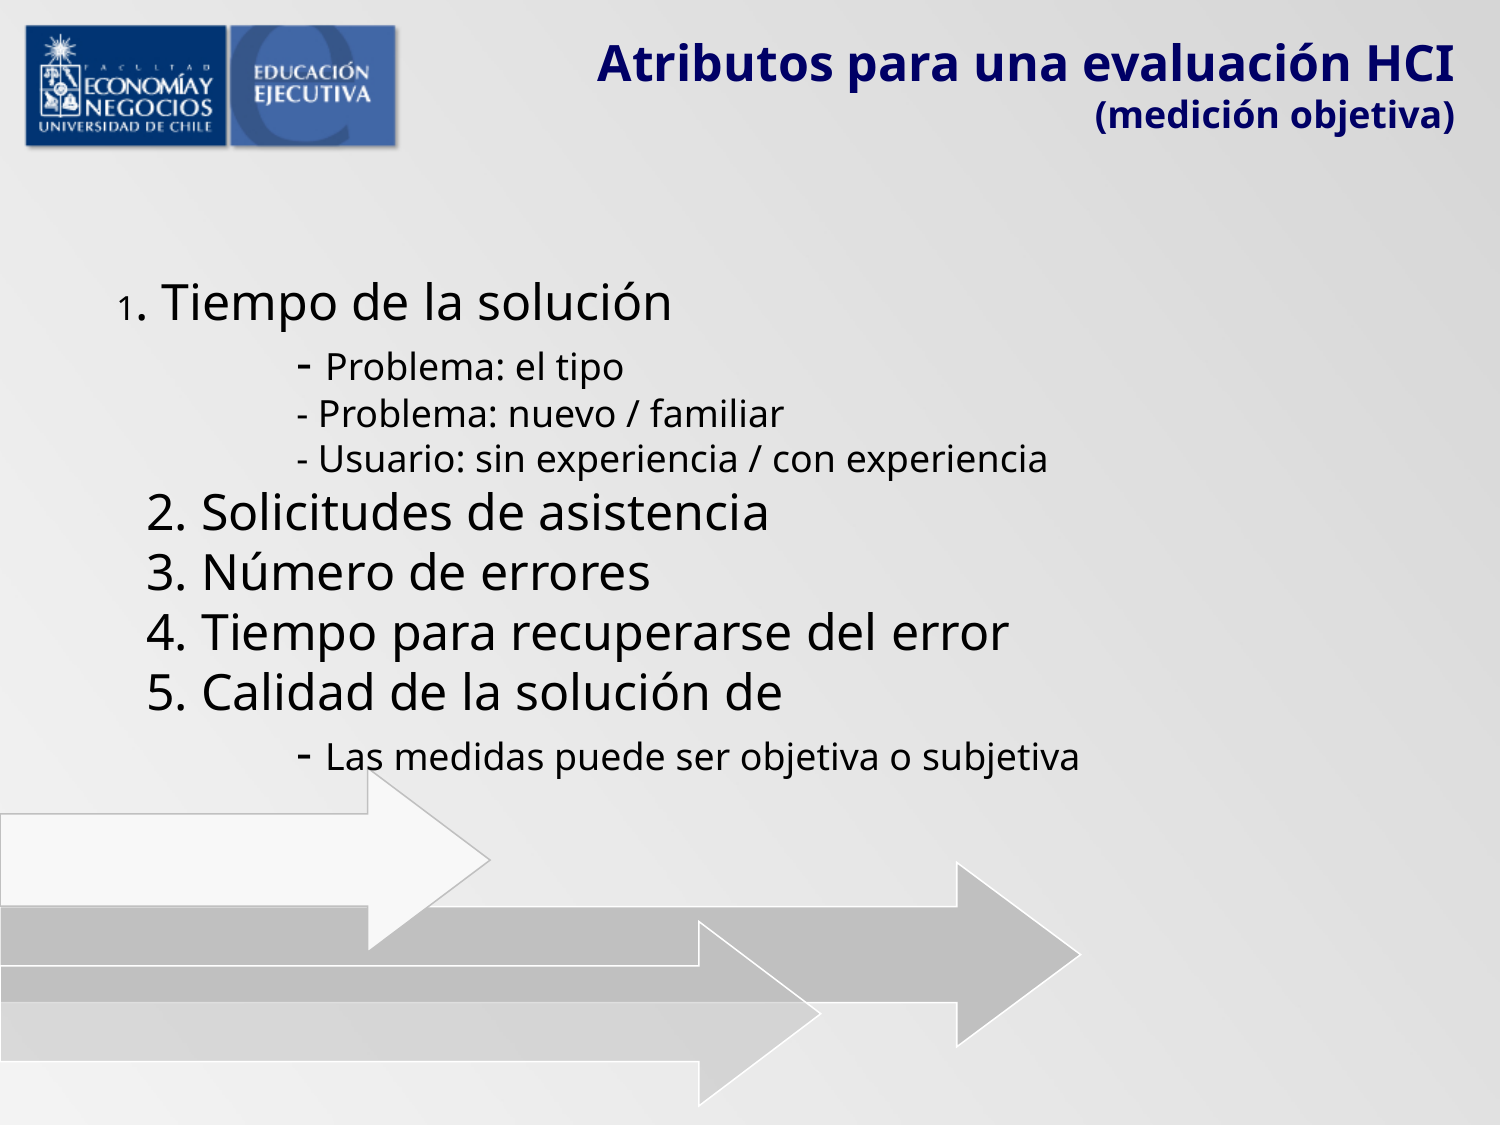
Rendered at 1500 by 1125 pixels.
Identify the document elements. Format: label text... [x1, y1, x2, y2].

title Atributos para una evaluación HCI (medición objetiva) [395, 18, 1471, 150]
list 1. Tiempo de la solución - Problema: el tipo - Problema: nuevo / familiar - Usuario: sin experiencia / con experiencia 2. Solicitudes de asistencia 3. Número de errores 4. Tiempo para recuperarse del error 5. Calidad de la solución de - Las medidas puede ser objetiva o subjetiva [74, 262, 1426, 1071]
picture [0, 0, 1500, 1125]
